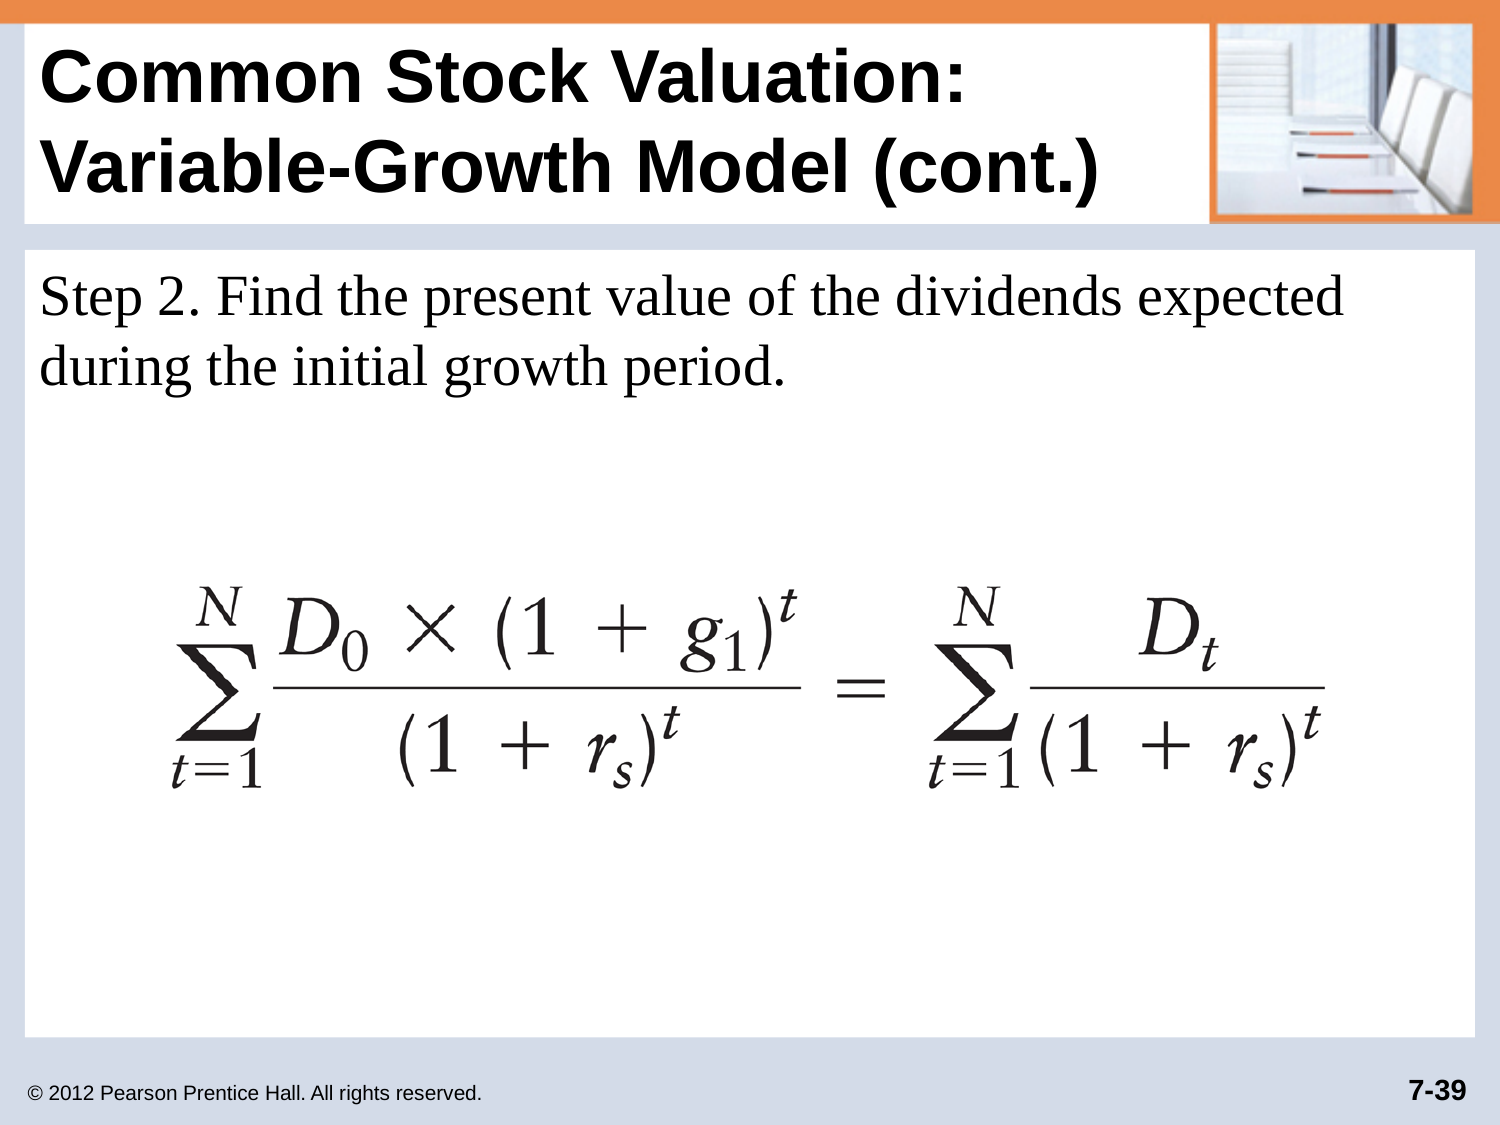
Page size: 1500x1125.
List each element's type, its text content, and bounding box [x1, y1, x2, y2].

picture [156, 562, 1343, 807]
picture [0, 0, 1500, 224]
slide_number 7-39 [1331, 1038, 1482, 1114]
footer © 2012 Pearson Prentice Hall. All rights reserved. [12, 1037, 938, 1113]
title Common Stock Valuation: Variable-Growth Model (cont.) [24, 64, 1201, 171]
list Step 2. Find the present value of the dividends expected during the initial growth period. [24, 249, 1476, 1013]
